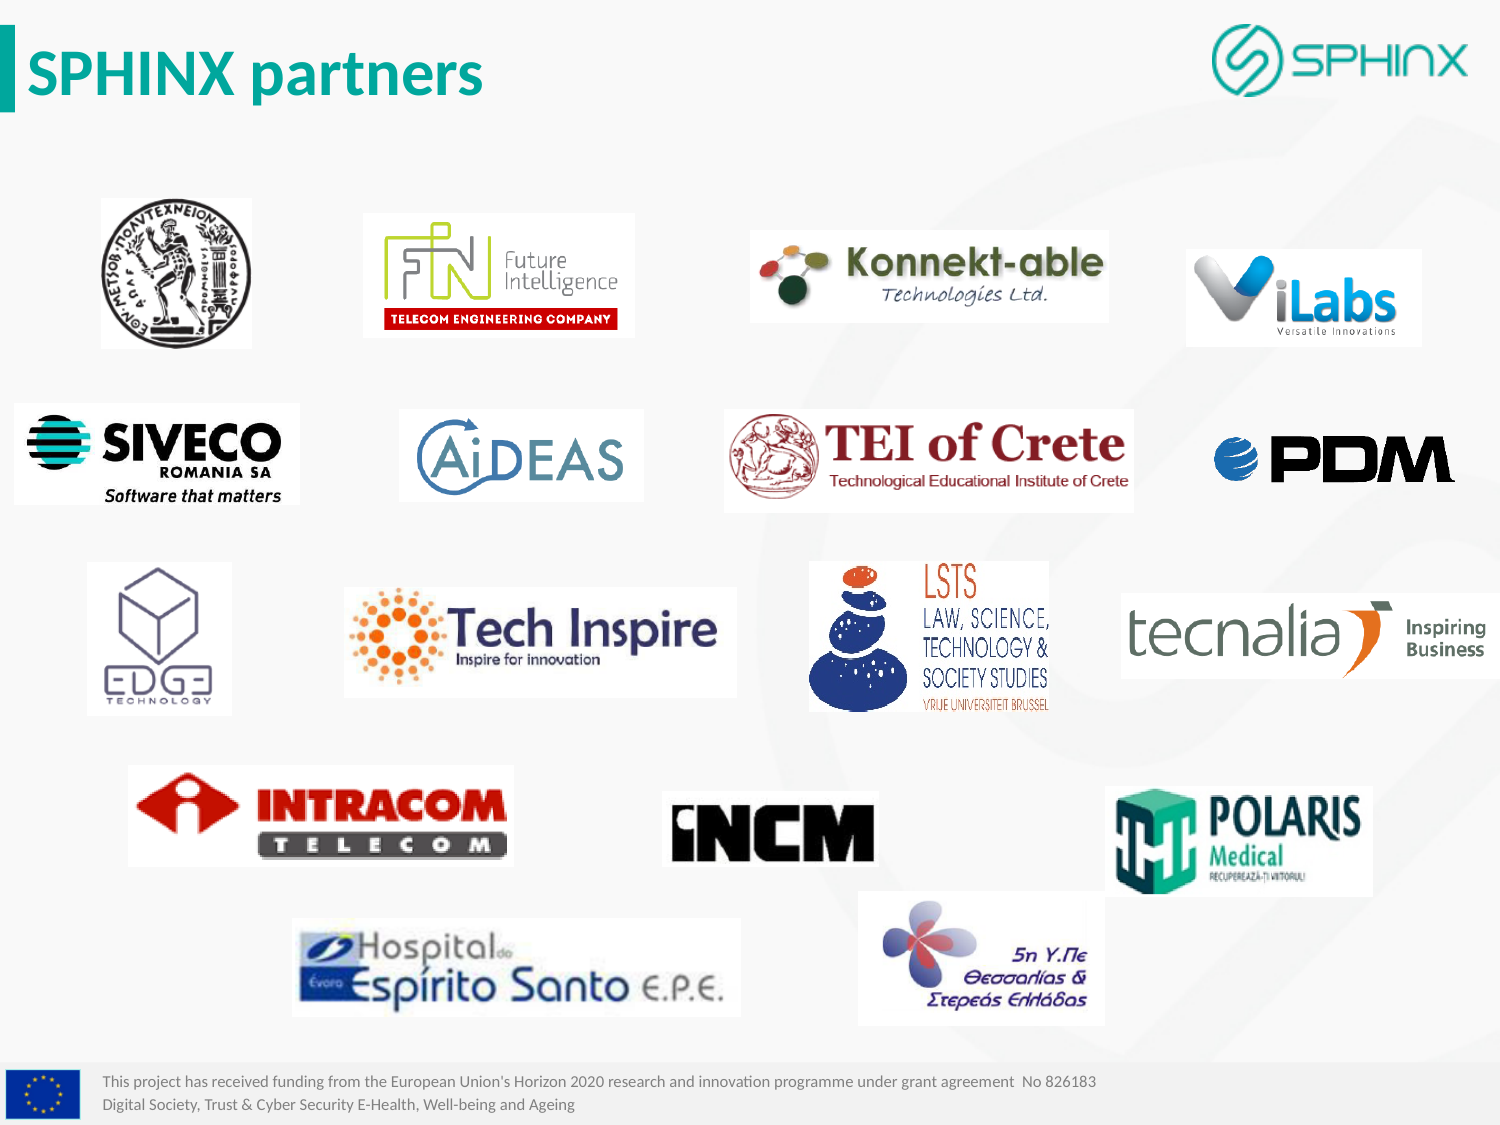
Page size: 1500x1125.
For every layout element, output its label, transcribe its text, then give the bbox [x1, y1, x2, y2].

text_box [471, 299, 1014, 434]
list This project has received funding from the European Union's Horizon 2020 research and innovation programme under grant agreement No 826183 Digital Society, Trust & Cyber Security E-Health, Well-being and Ageing [87, 1062, 1500, 1123]
title SPHINX partners [12, 24, 975, 113]
picture [0, 0, 1500, 1062]
text_box [21, 300, 471, 433]
picture [5, 1069, 81, 1120]
